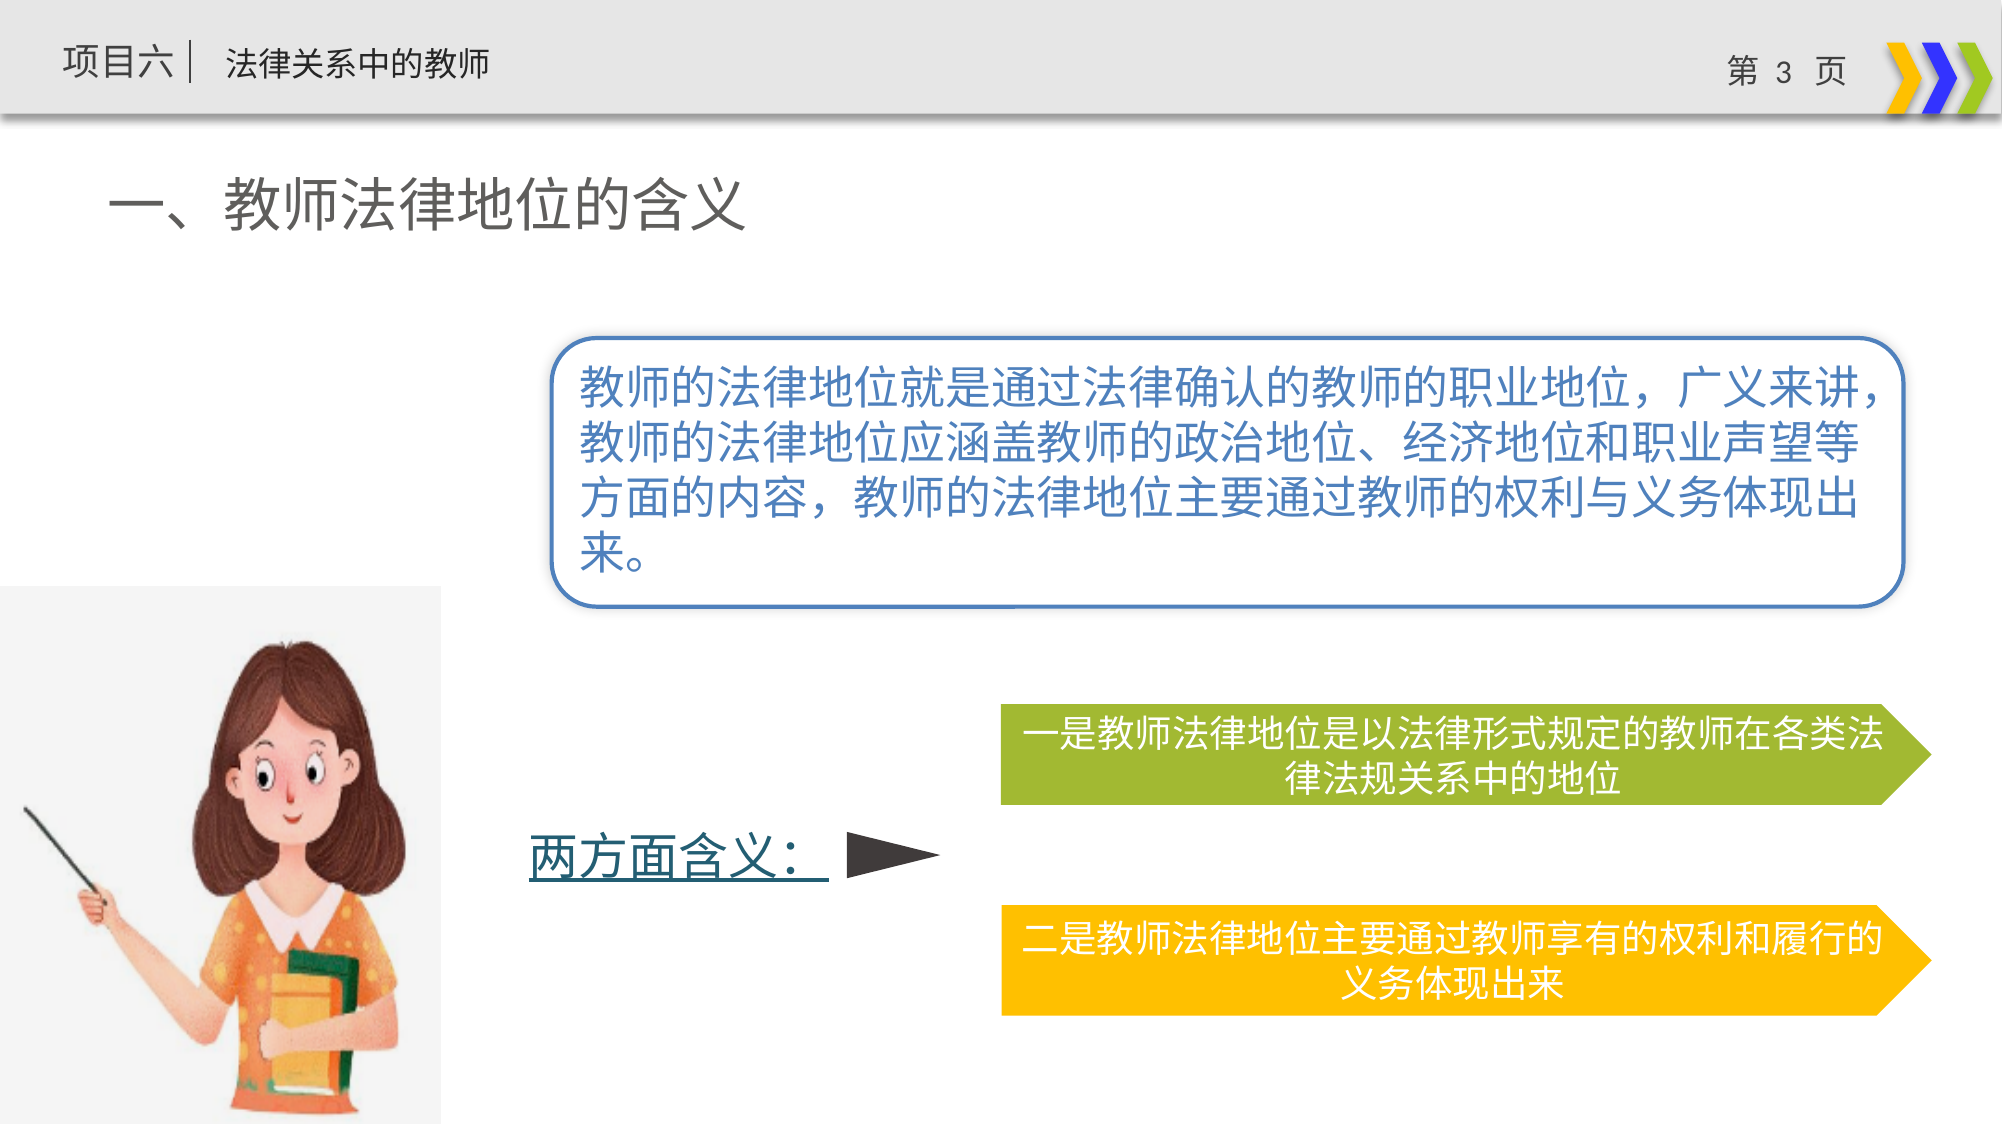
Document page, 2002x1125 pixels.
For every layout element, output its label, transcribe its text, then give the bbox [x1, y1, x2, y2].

text_box 一、教师法律地位的含义 [92, 160, 827, 246]
text_box 两方面含义： [492, 817, 865, 892]
text_box [844, 829, 943, 881]
text_box 二是教师法律地位主要通过教师享有的权利和履行的义务体现出来 [999, 902, 1934, 1018]
text_box 教师的法律地位就是通过法律确认的教师的职业地位，广义来讲，教师的法律地位应涵盖教师的政治地位、经济地位和职业声望等方面的内容，教师的法律地位主要通过教师的权利与义务体现出来。 [549, 335, 1906, 609]
picture [0, 585, 441, 1125]
text_box 一是教师法律地位是以法律形式规定的教师在各类法律法规关系中的地位 [998, 702, 1934, 808]
